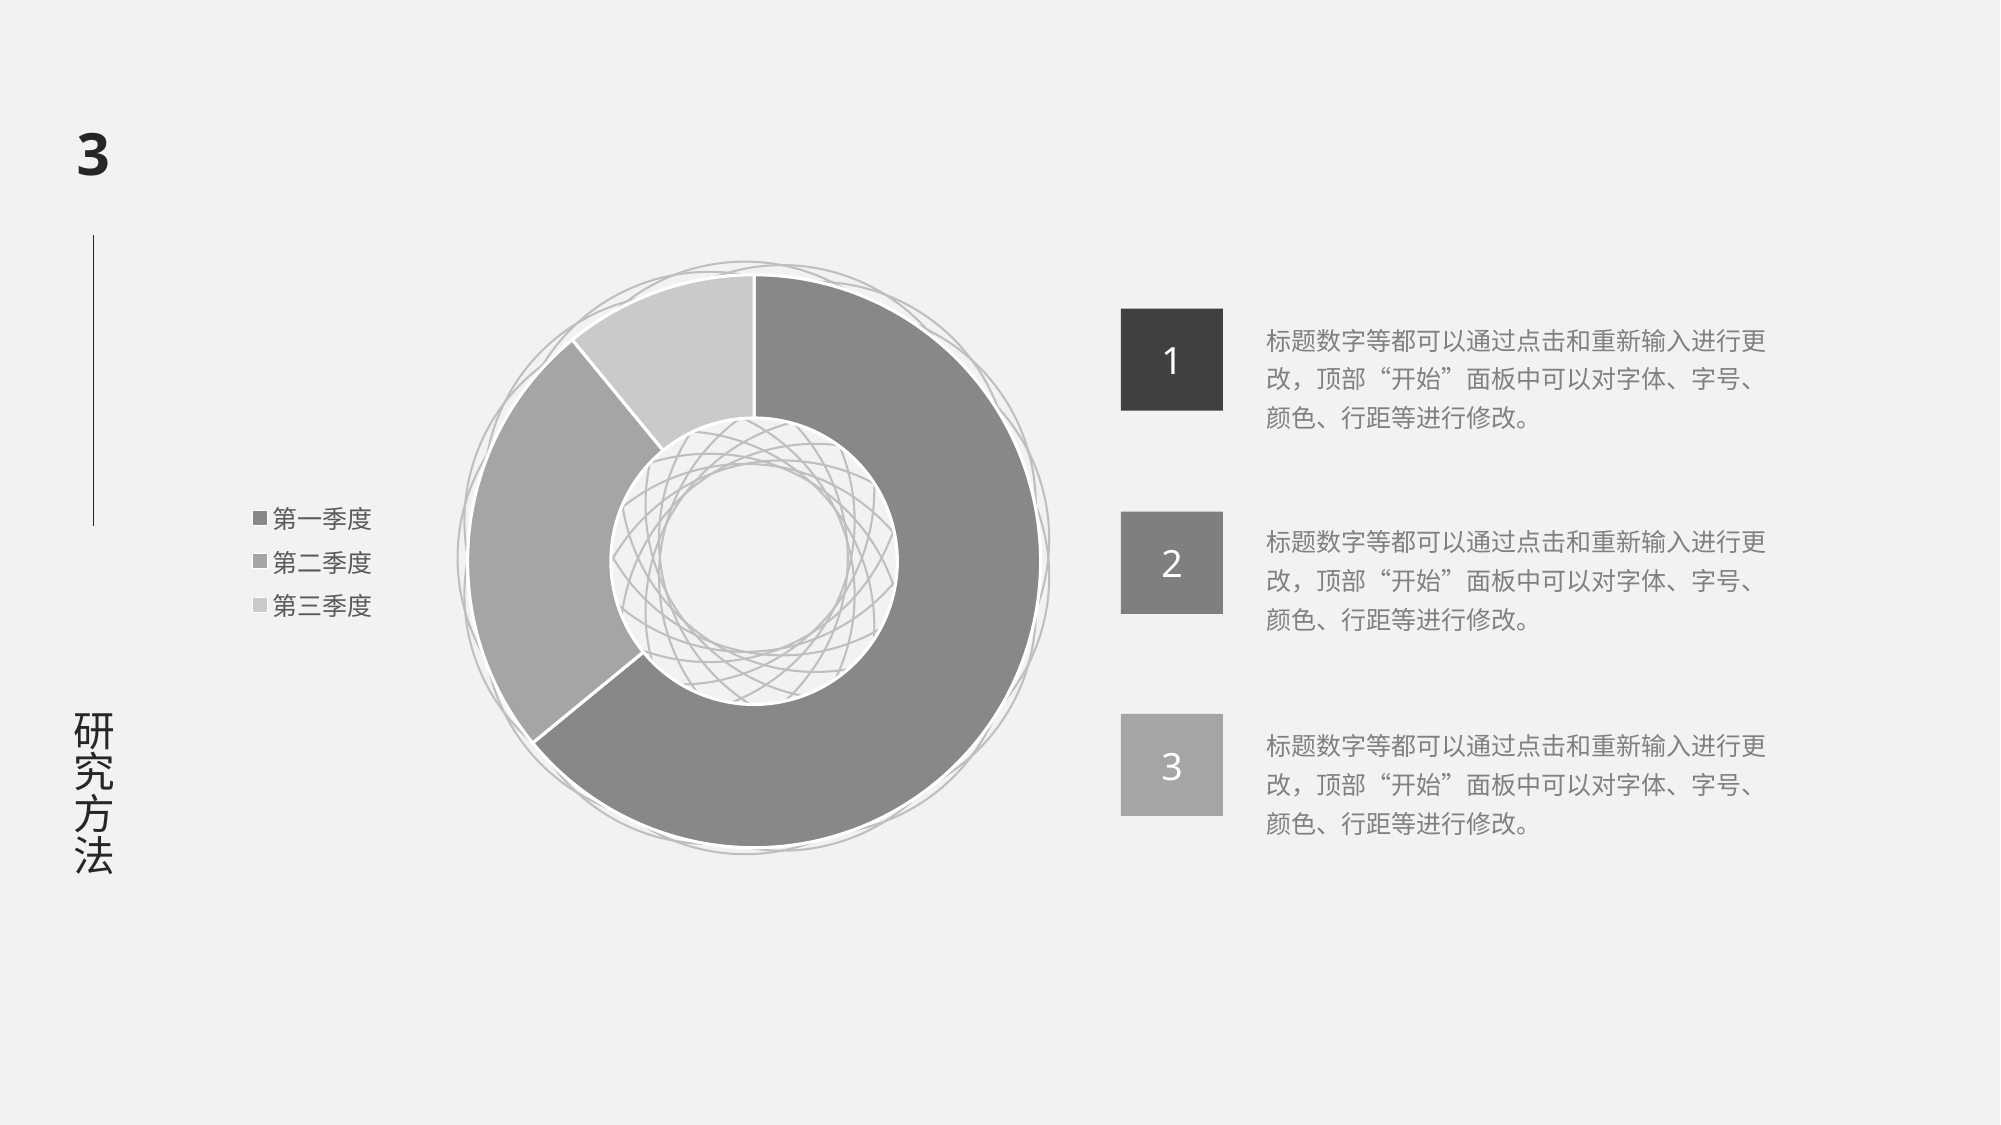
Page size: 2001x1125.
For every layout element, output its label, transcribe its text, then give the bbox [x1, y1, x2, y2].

list 研究方法 [48, 548, 139, 1038]
text_box 2 [1127, 511, 1223, 614]
list 3 [36, 92, 150, 213]
text_box 1 [1127, 308, 1223, 411]
text_box 标题数字等都可以通过点击和重新输入进行更改，顶部“开始”面板中可以对字体、字号、颜色、行距等进行修改。 [1251, 713, 1792, 846]
text_box 3 [1127, 713, 1223, 816]
text_box 标题数字等都可以通过点击和重新输入进行更改，顶部“开始”面板中可以对字体、字号、颜色、行距等进行修改。 [1251, 308, 1792, 441]
text_box 标题数字等都可以通过点击和重新输入进行更改，顶部“开始”面板中可以对字体、字号、颜色、行距等进行修改。 [1251, 510, 1792, 642]
chart [231, 262, 1127, 860]
